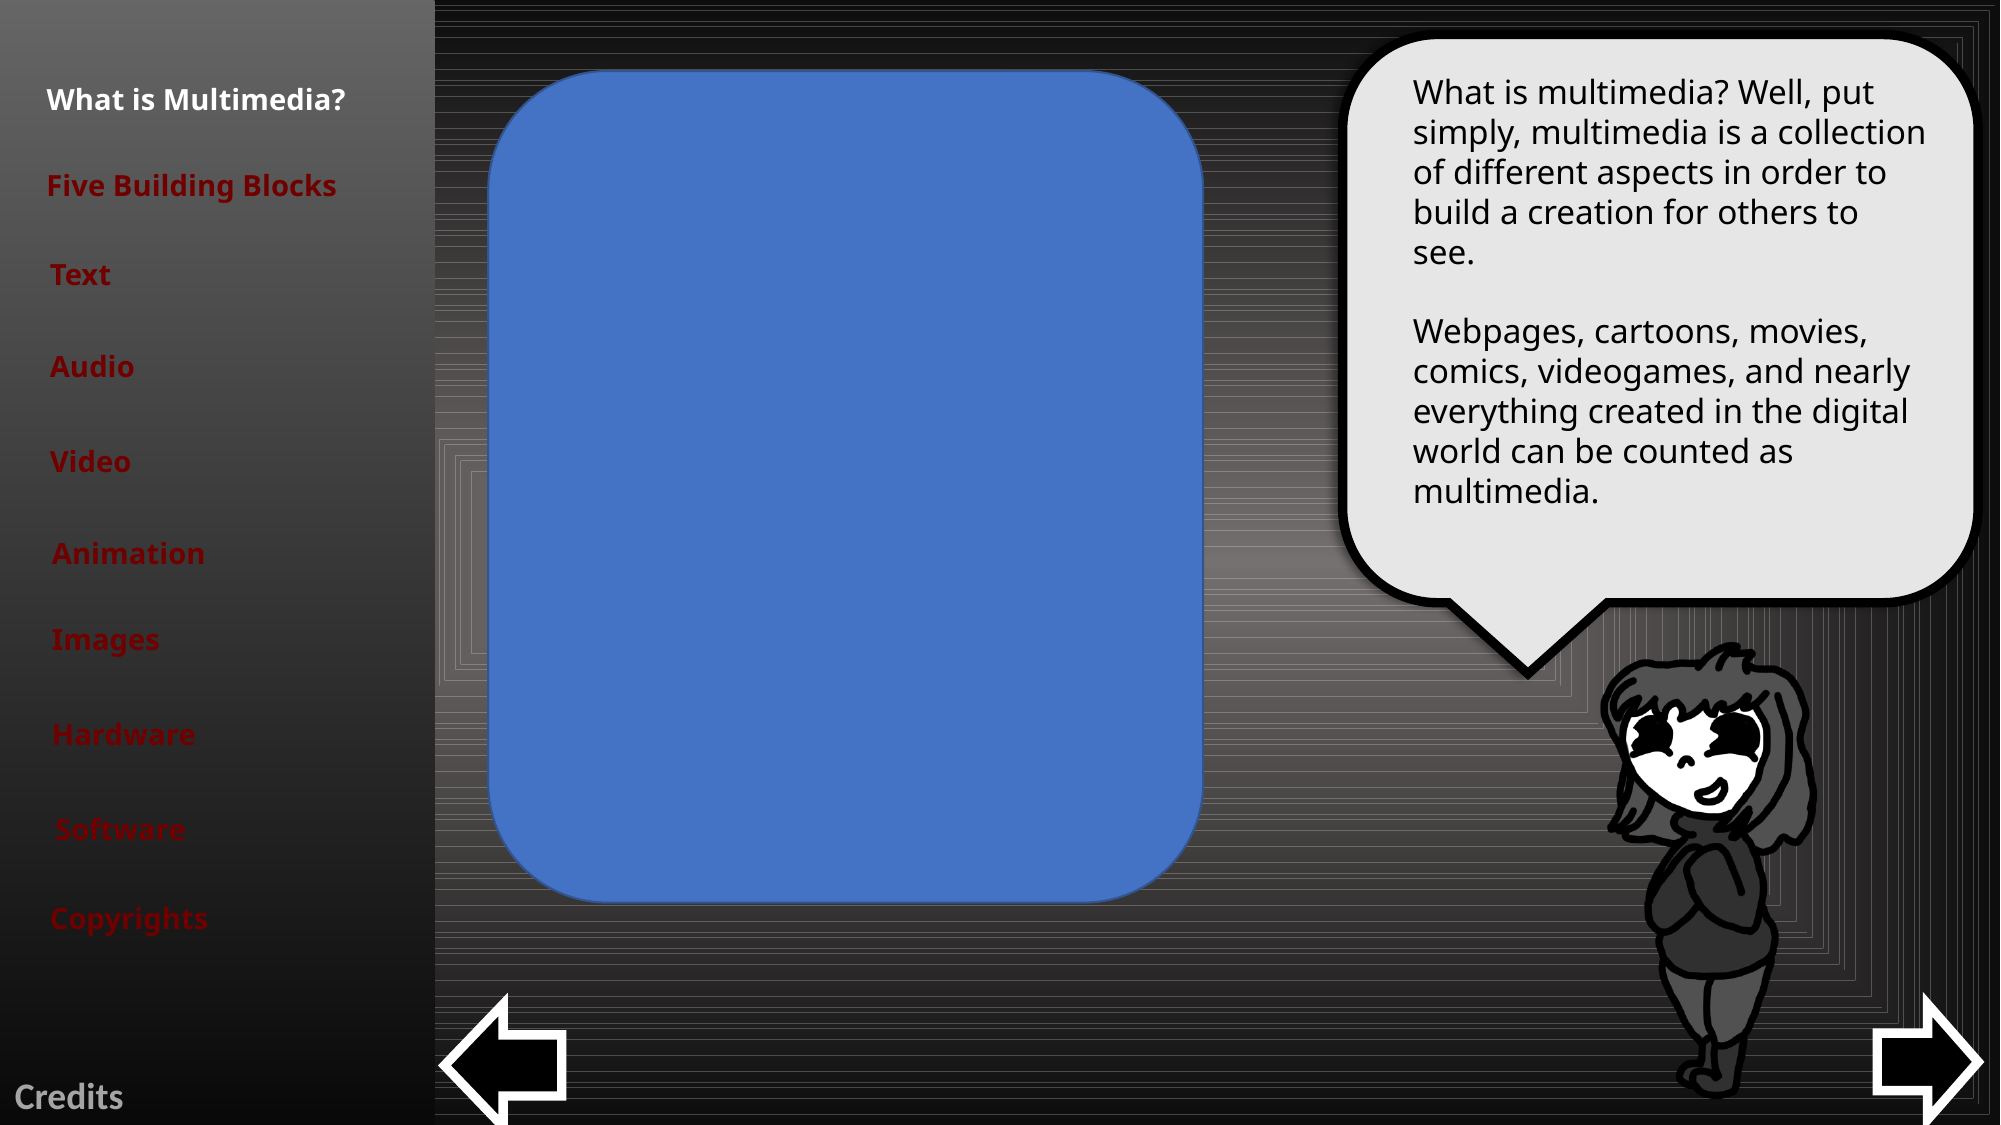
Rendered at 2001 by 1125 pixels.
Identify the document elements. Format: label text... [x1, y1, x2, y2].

text_box Copyrights [34, 892, 381, 943]
text_box Animation [37, 528, 370, 578]
text_box [443, 1001, 563, 1125]
text_box Software [40, 803, 381, 854]
text_box Hardware [37, 709, 383, 759]
text_box [1876, 1001, 1980, 1123]
text_box Text [34, 249, 368, 299]
text_box Images [37, 614, 362, 664]
picture [1579, 624, 1839, 1110]
text_box What is multimedia? Well, put simply, multimedia is a collection of different aspects in order to build a creation for others to see. Webpages, cartoons, movies, comics, videogames, and nearly everything created in the digital world can be counted as multimedia. [1398, 63, 1946, 518]
text_box Video [34, 436, 368, 486]
text_box Audio [34, 340, 359, 391]
text_box What is Multimedia? [31, 74, 457, 124]
text_box [1341, 33, 1980, 676]
text_box [0, 0, 435, 1125]
text_box [487, 69, 1205, 904]
text_box Credits [0, 1064, 265, 1125]
text_box Five Building Blocks [31, 159, 435, 210]
